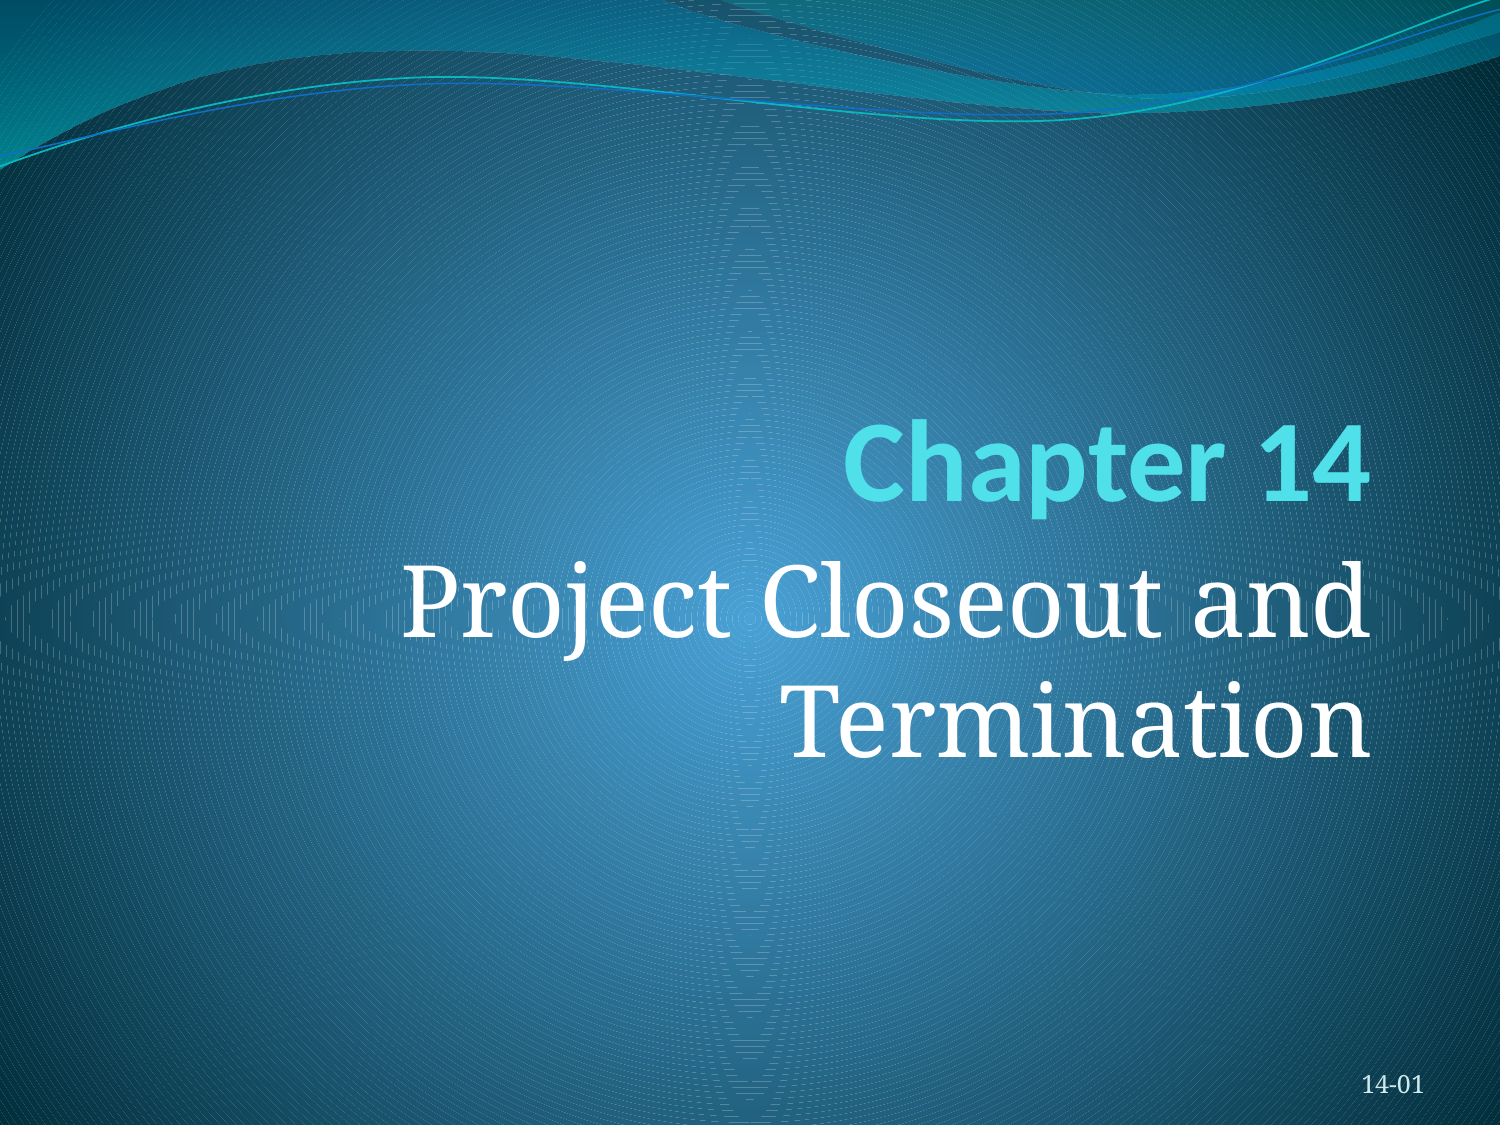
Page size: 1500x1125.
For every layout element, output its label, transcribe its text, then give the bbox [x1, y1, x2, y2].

title Chapter 14 [87, 224, 1376, 526]
subtitle Project Closeout and Termination [87, 529, 1377, 818]
slide_number 14-01 [1299, 1042, 1425, 1103]
